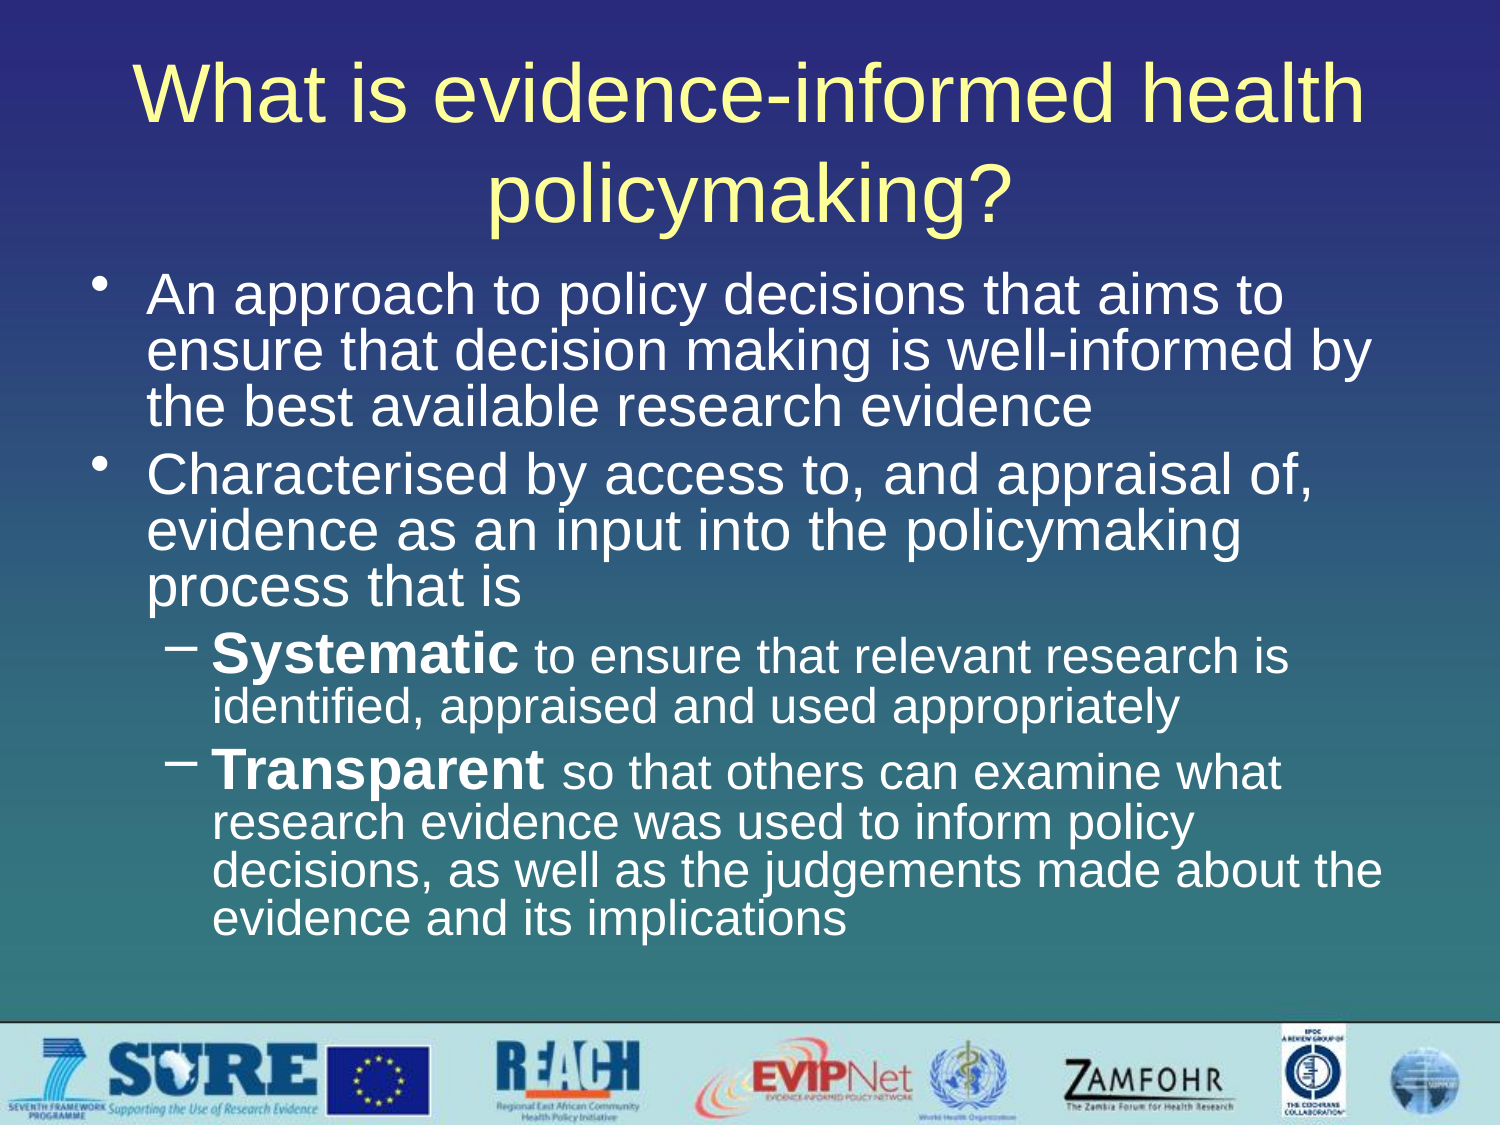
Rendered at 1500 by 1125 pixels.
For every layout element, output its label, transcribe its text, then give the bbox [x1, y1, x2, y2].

title What is evidence-informed health policymaking? [74, 44, 1426, 233]
picture [0, 0, 1500, 1125]
list An approach to policy decisions that aims to ensure that decision making is well-informed by the best available research evidence Characterised by access to, and appraisal of, evidence as an input into the policymaking process that is Systematic to ensure that relevant research is identified, appraised and used appropriately Transparent so that others can examine what research evidence was used to inform policy decisions, as well as the judgements made about the evidence and its implications [74, 262, 1426, 1006]
